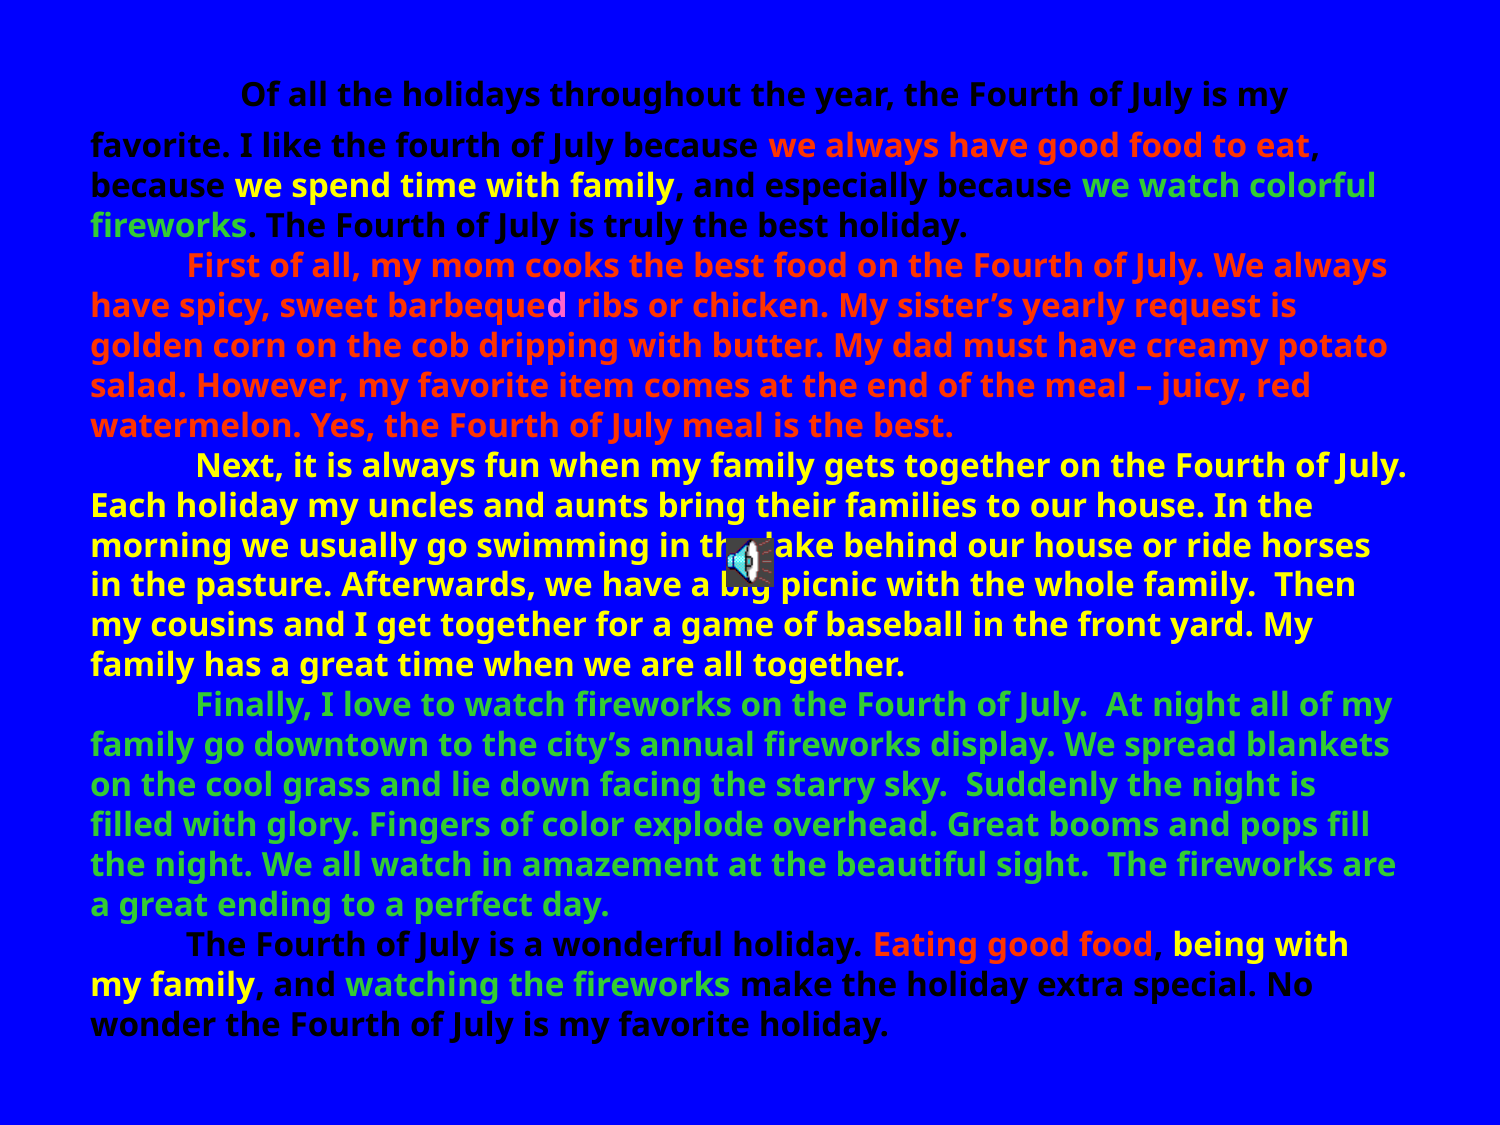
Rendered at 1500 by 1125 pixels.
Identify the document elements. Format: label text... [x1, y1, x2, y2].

picture [724, 537, 776, 588]
title My Favorite Holiday Of all the holidays throughout the year, the Fourth of July is my favorite. I like the fourth of July because we always have good food to eat, because we spend time with family, and especially because we watch colorful fireworks. The Fourth of July is truly the best holiday. First of all, my mom cooks the best food on the Fourth of July. We always have spicy, sweet barbequed ribs or chicken. My sister’s yearly request is golden corn on the cob dripping with butter. My dad must have creamy potato salad. However, my favorite item comes at the end of the meal – juicy, red watermelon. Yes, the Fourth of July meal is the best. Next, it is always fun when my family gets together on the Fourth of July. Each holiday my uncles and aunts bring their families to our house. In the morning we usually go swimming in the lake behind our house or ride horses in the pasture. Afterwards, we have a big picnic with the whole family. Then my cousins and I get together for a game of baseball in the front yard. My family has a great time when we are all together. Finally, I love to watch fireworks on the Fourth of July. At night all of my family go downtown to the city’s annual fireworks display. We spread blankets on the cool grass and lie down facing the starry sky. Suddenly the night is filled with glory. Fingers of color explode overhead. Great booms and pops fill the night. We all watch in amazement at the beautiful sight. The fireworks are a great ending to a perfect day. The Fourth of July is a wonderful holiday. Eating good food, being with my family, and watching the fireworks make the holiday extra special. No wonder the Fourth of July is my favorite holiday. [75, 62, 1425, 225]
